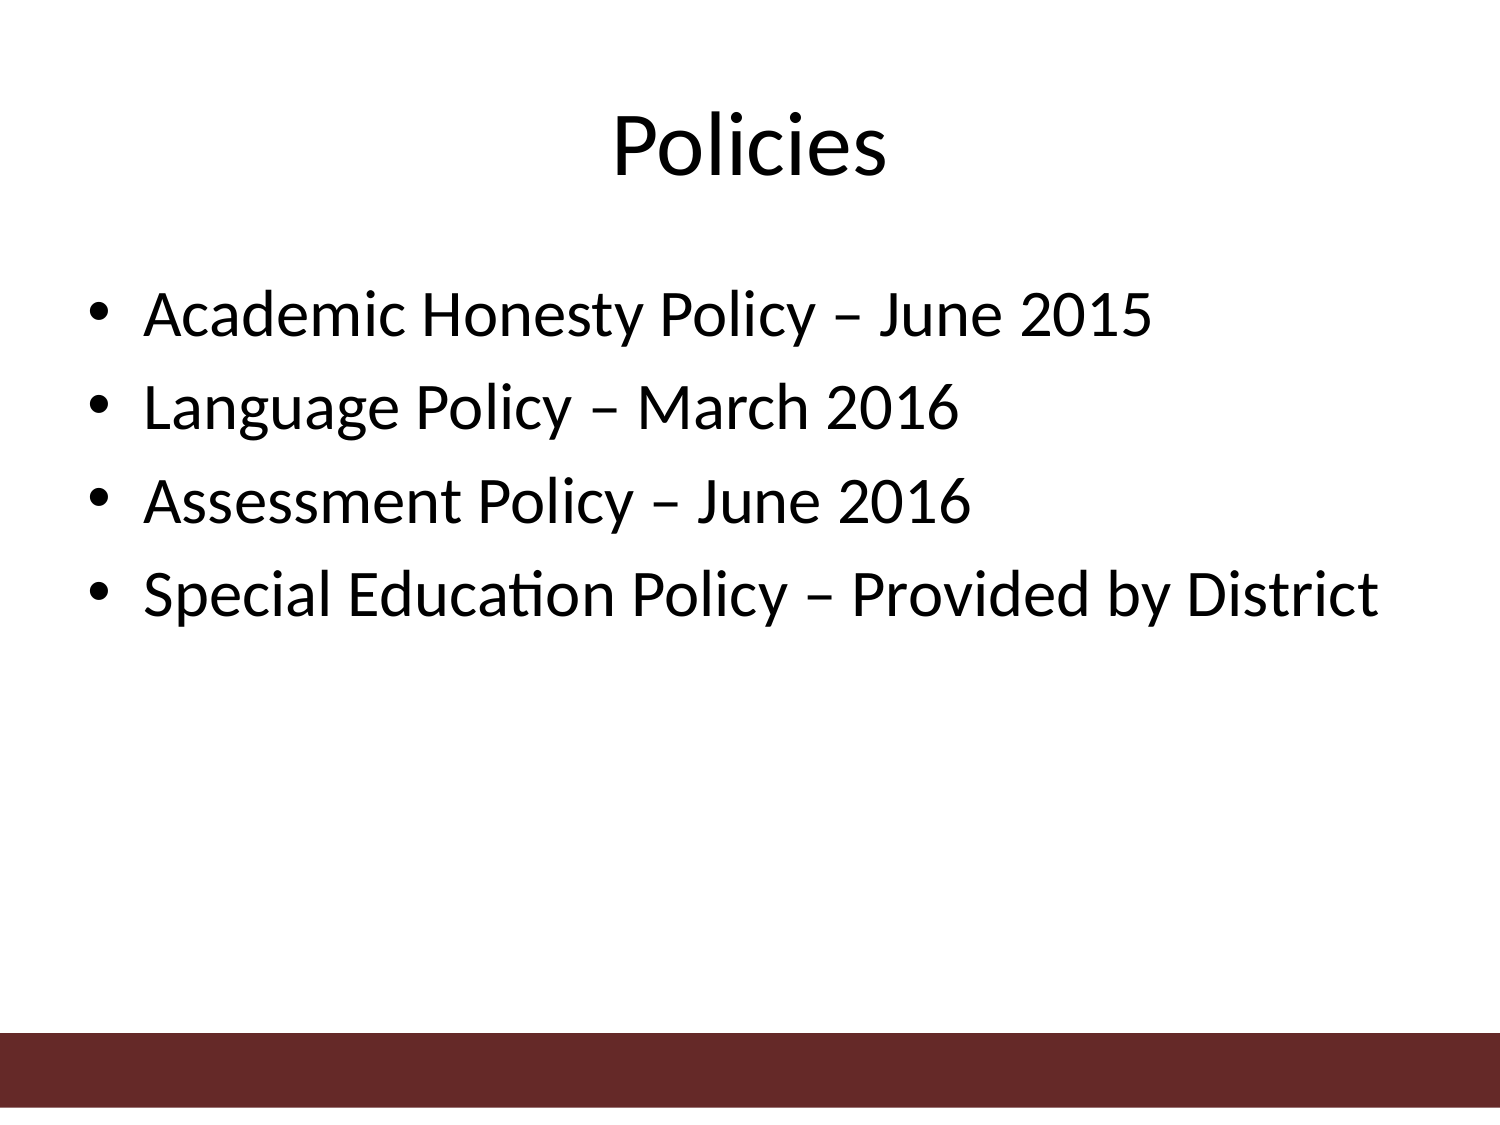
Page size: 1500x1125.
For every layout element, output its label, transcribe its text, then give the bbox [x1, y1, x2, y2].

title Policies [75, 45, 1425, 233]
text_box [0, 1033, 1500, 1108]
list Academic Honesty Policy – June 2015 Language Policy – March 2016 Assessment Policy – June 2016 Special Education Policy – Provided by District [72, 262, 1423, 1005]
